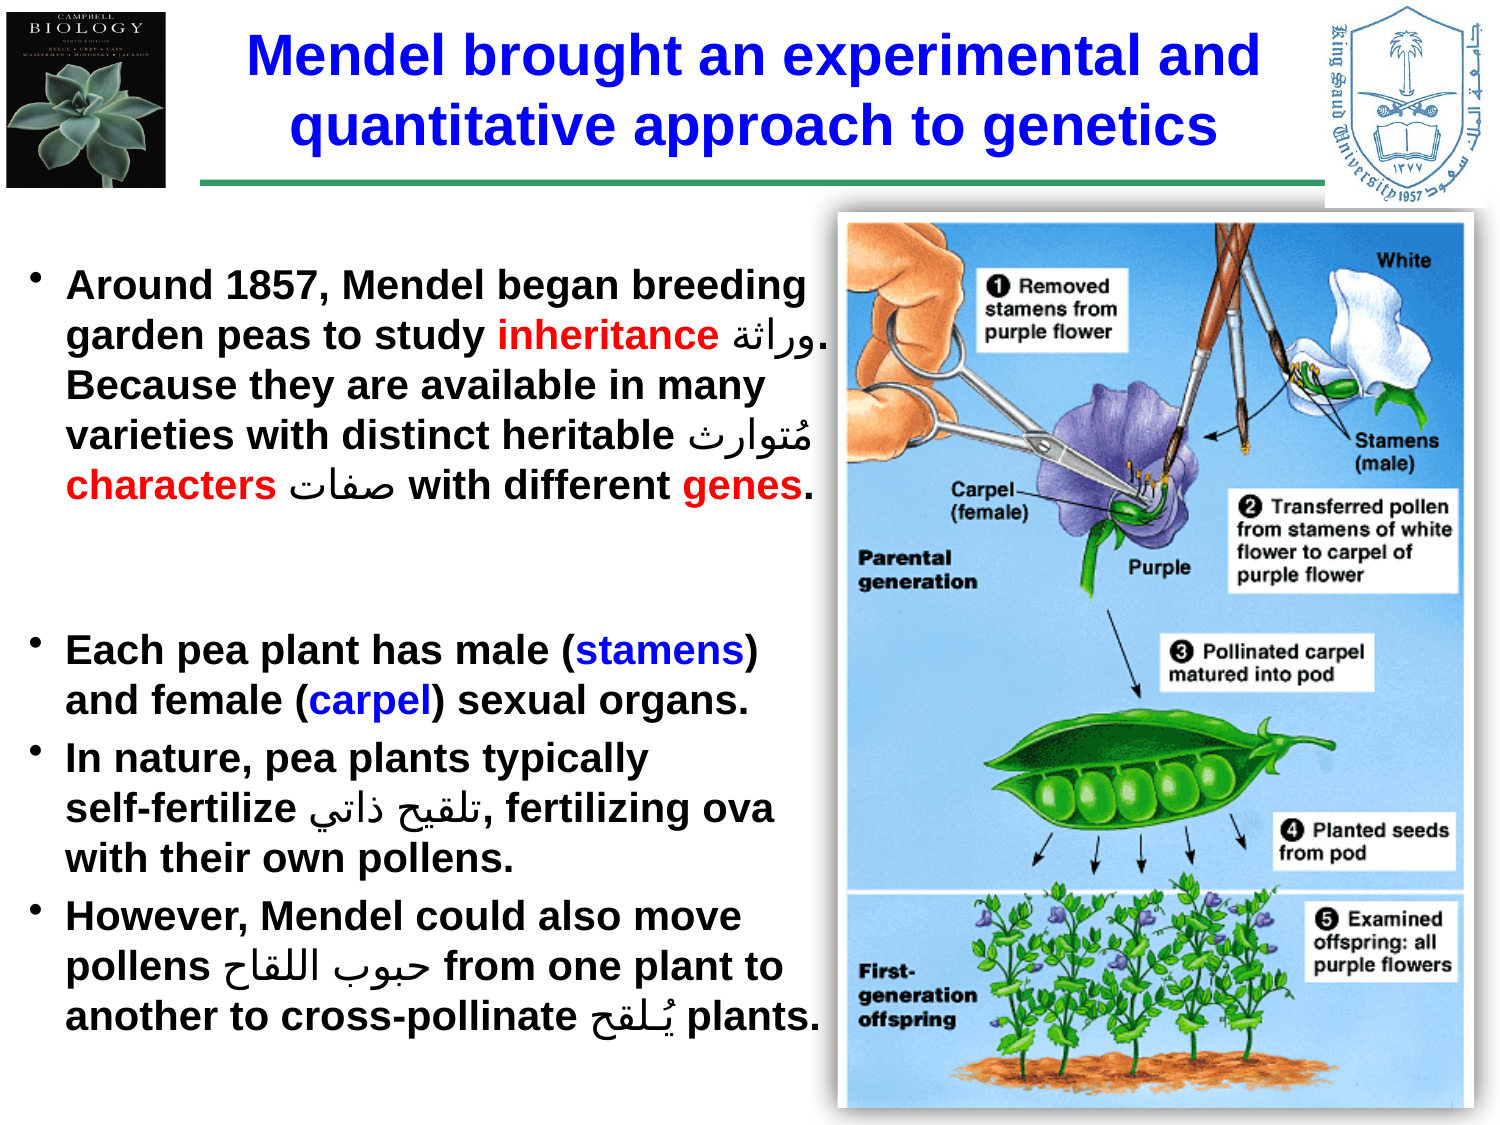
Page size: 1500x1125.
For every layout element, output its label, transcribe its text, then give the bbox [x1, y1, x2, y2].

picture [837, 212, 1475, 1108]
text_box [5, 0, 1488, 209]
list Around 1857, Mendel began breeding garden peas to study inheritance وراثة. Because they are available in many varieties with distinct heritable مُتوارث characters صفات with different genes. [12, 249, 814, 615]
text_box Each pea plant has male (stamens) and female (carpel) sexual organs. In nature, pea plants typically self-fertilize تلقيح ذاتي, fertilizing ova with their own pollens. However, Mendel could also move pollens حبوب اللقاح from one plant to another to cross-pollinate يُـلقح plants. [12, 615, 814, 1047]
